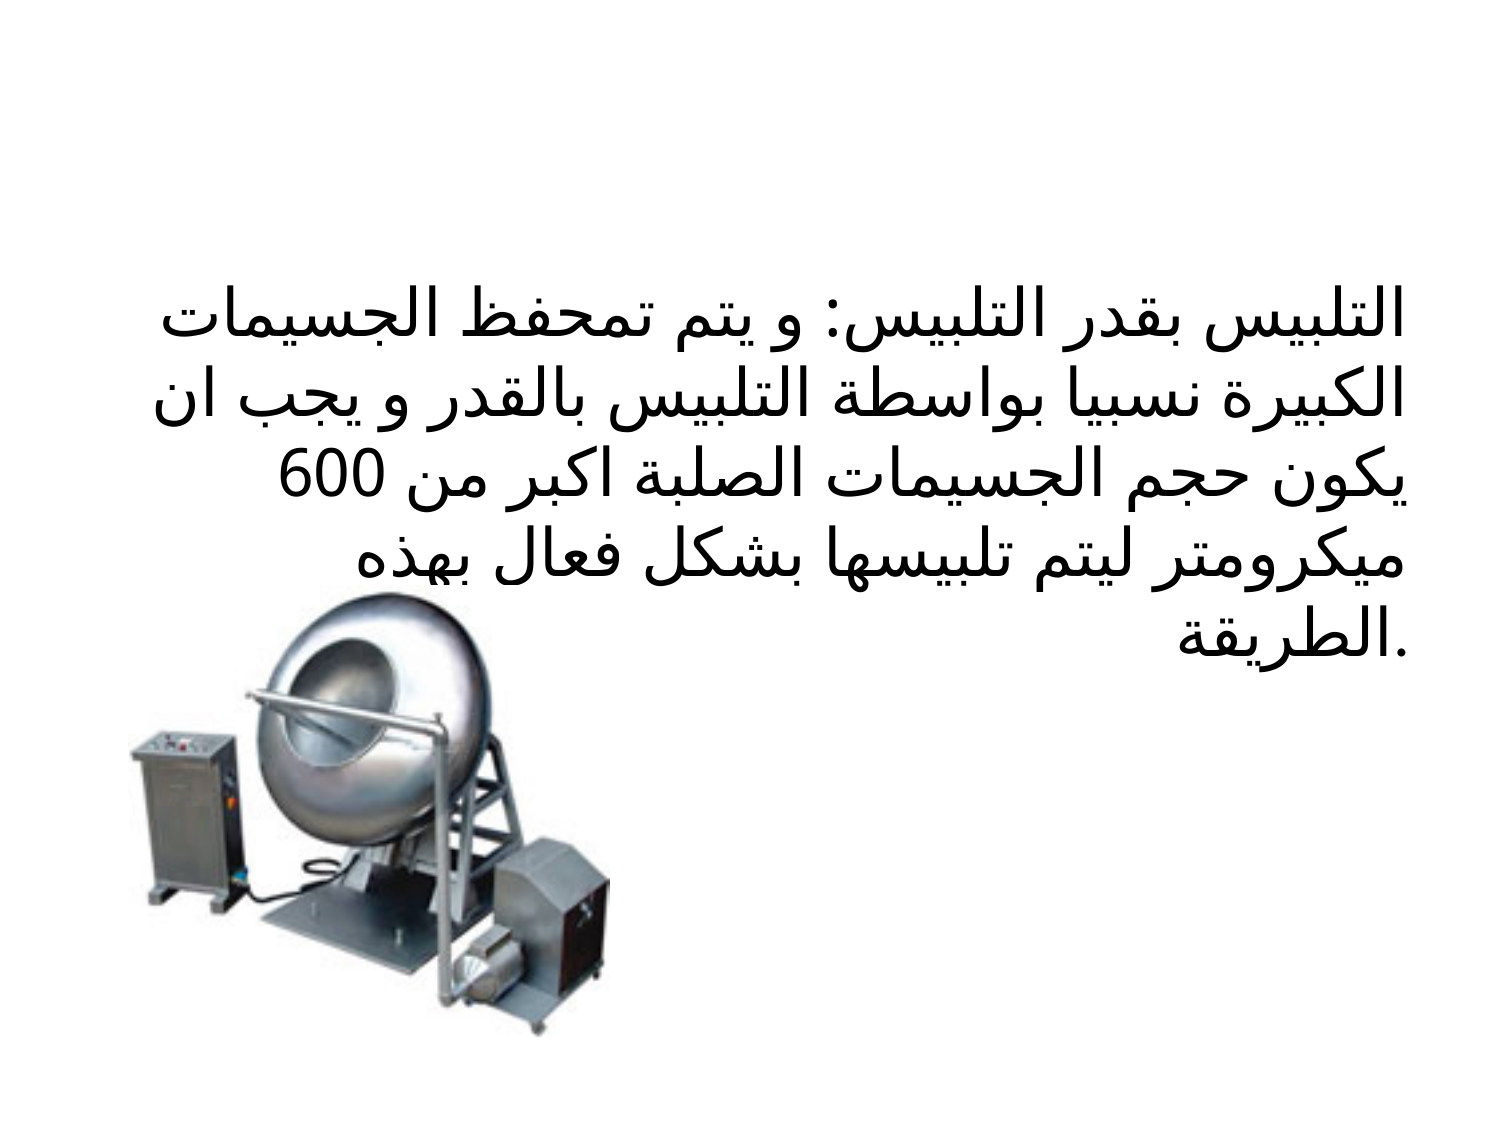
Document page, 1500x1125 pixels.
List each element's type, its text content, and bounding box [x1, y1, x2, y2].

list التلبيس بقدر التلبيس: و يتم تمحفظ الجسيمات الكبيرة نسبيا بواسطة التلبيس بالقدر و يجب ان يكون حجم الجسيمات الصلبة اكبر من 600 ميكرومتر ليتم تلبيسها بشكل فعال بهذه الطريقة. [75, 262, 1425, 1005]
picture [128, 585, 610, 1040]
